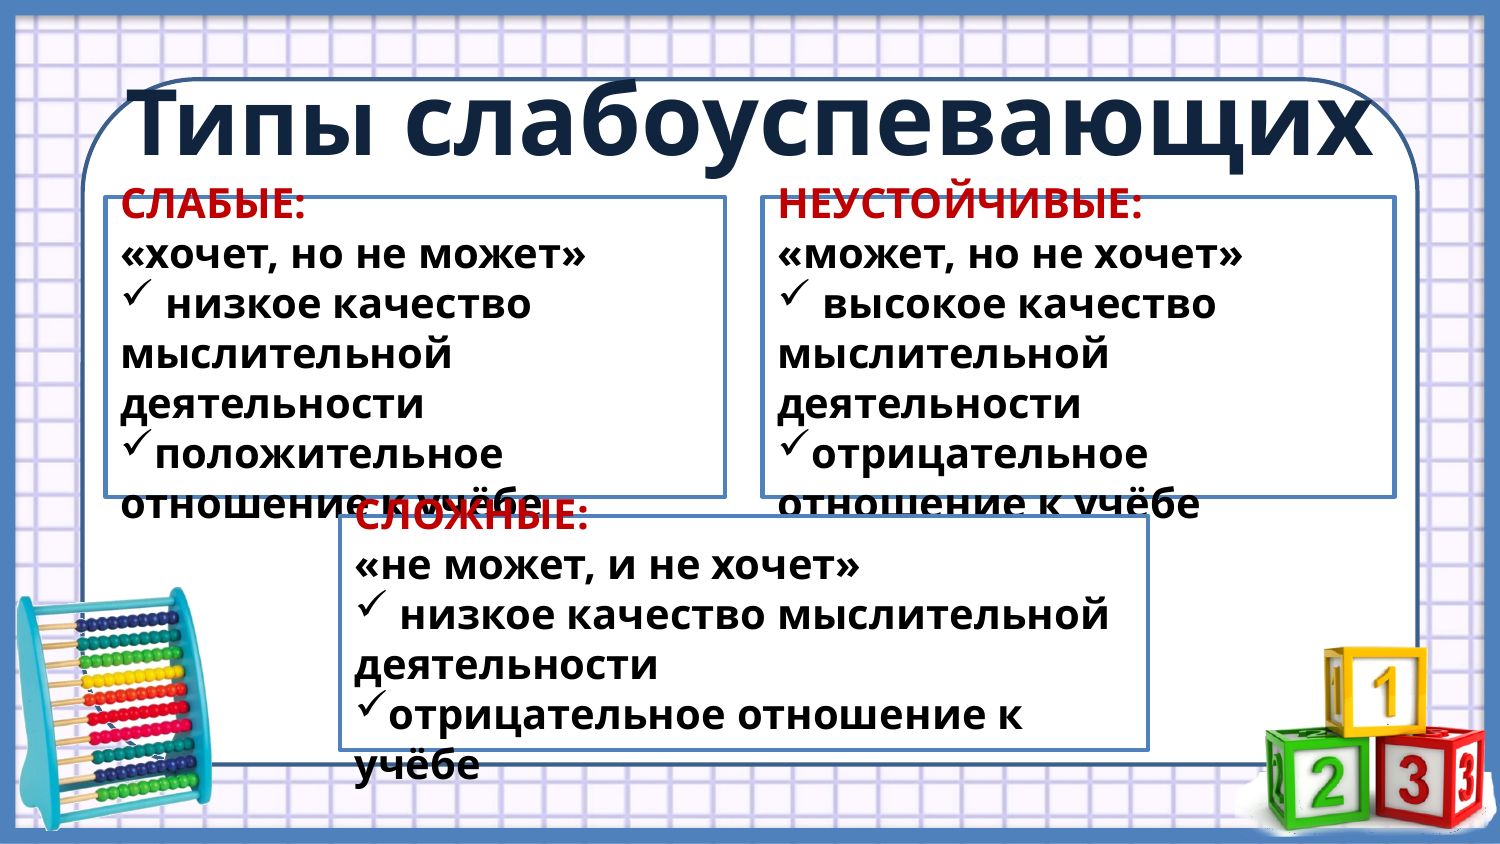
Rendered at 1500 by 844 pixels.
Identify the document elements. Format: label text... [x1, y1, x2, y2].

picture [16, 203, 1500, 844]
picture [16, 16, 1484, 28]
text_box СЛАБЫЕ: «хочет, но не может» низкое качество мыслительной деятельности положительное отношение к учёбе [103, 195, 727, 499]
title Типы слабоуспевающих [0, 28, 1500, 203]
text_box НЕУСТОЙЧИВЫЕ: «может, но не хочет» высокое качество мыслительной деятельности отрицательное отношение к учёбе [760, 195, 1397, 499]
text_box СЛОЖНЫЕ: «не может, и не хочет» низкое качество мыслительной деятельности отрицательное отношение к учёбе [338, 514, 1150, 752]
